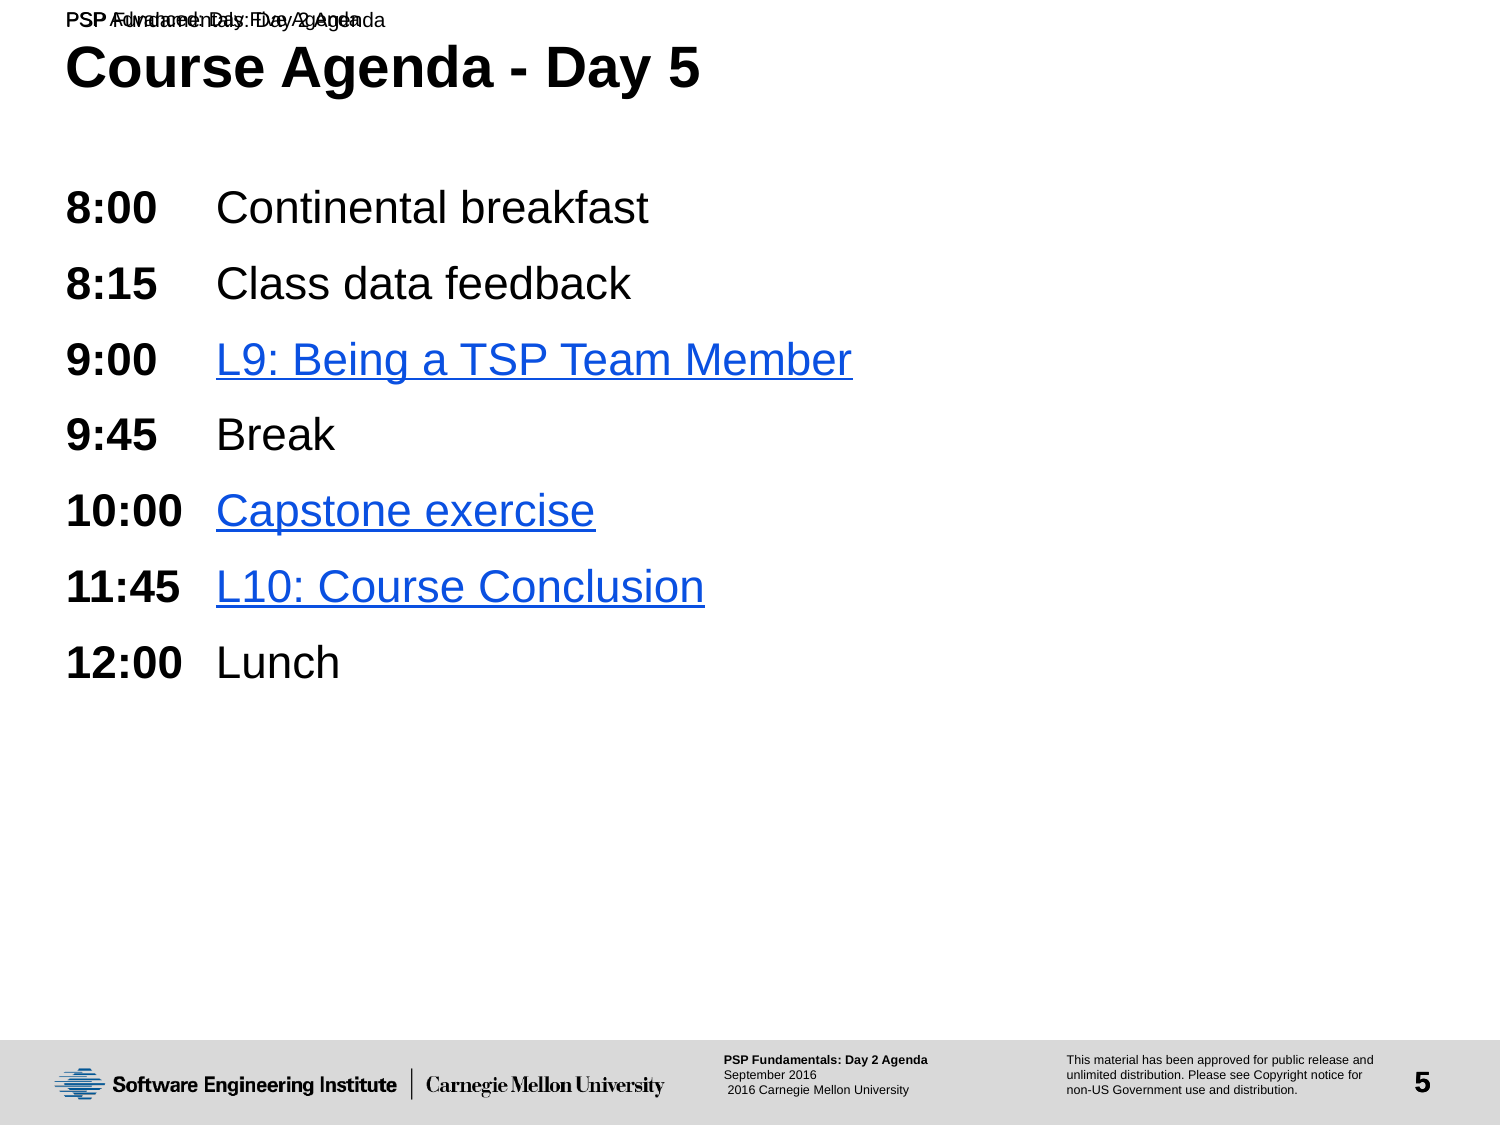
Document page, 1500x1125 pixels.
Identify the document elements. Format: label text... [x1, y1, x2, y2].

picture [46, 1061, 673, 1104]
title Course Agenda - Day 5 [65, 37, 1430, 148]
list 8:00 Continental breakfast 8:15 Class data feedback 9:00 L9: Being a TSP Team Member 9:45 Break 10:00 Capstone exercise 11:45 L10: Course Conclusion 12:00 Lunch [65, 177, 1431, 1000]
